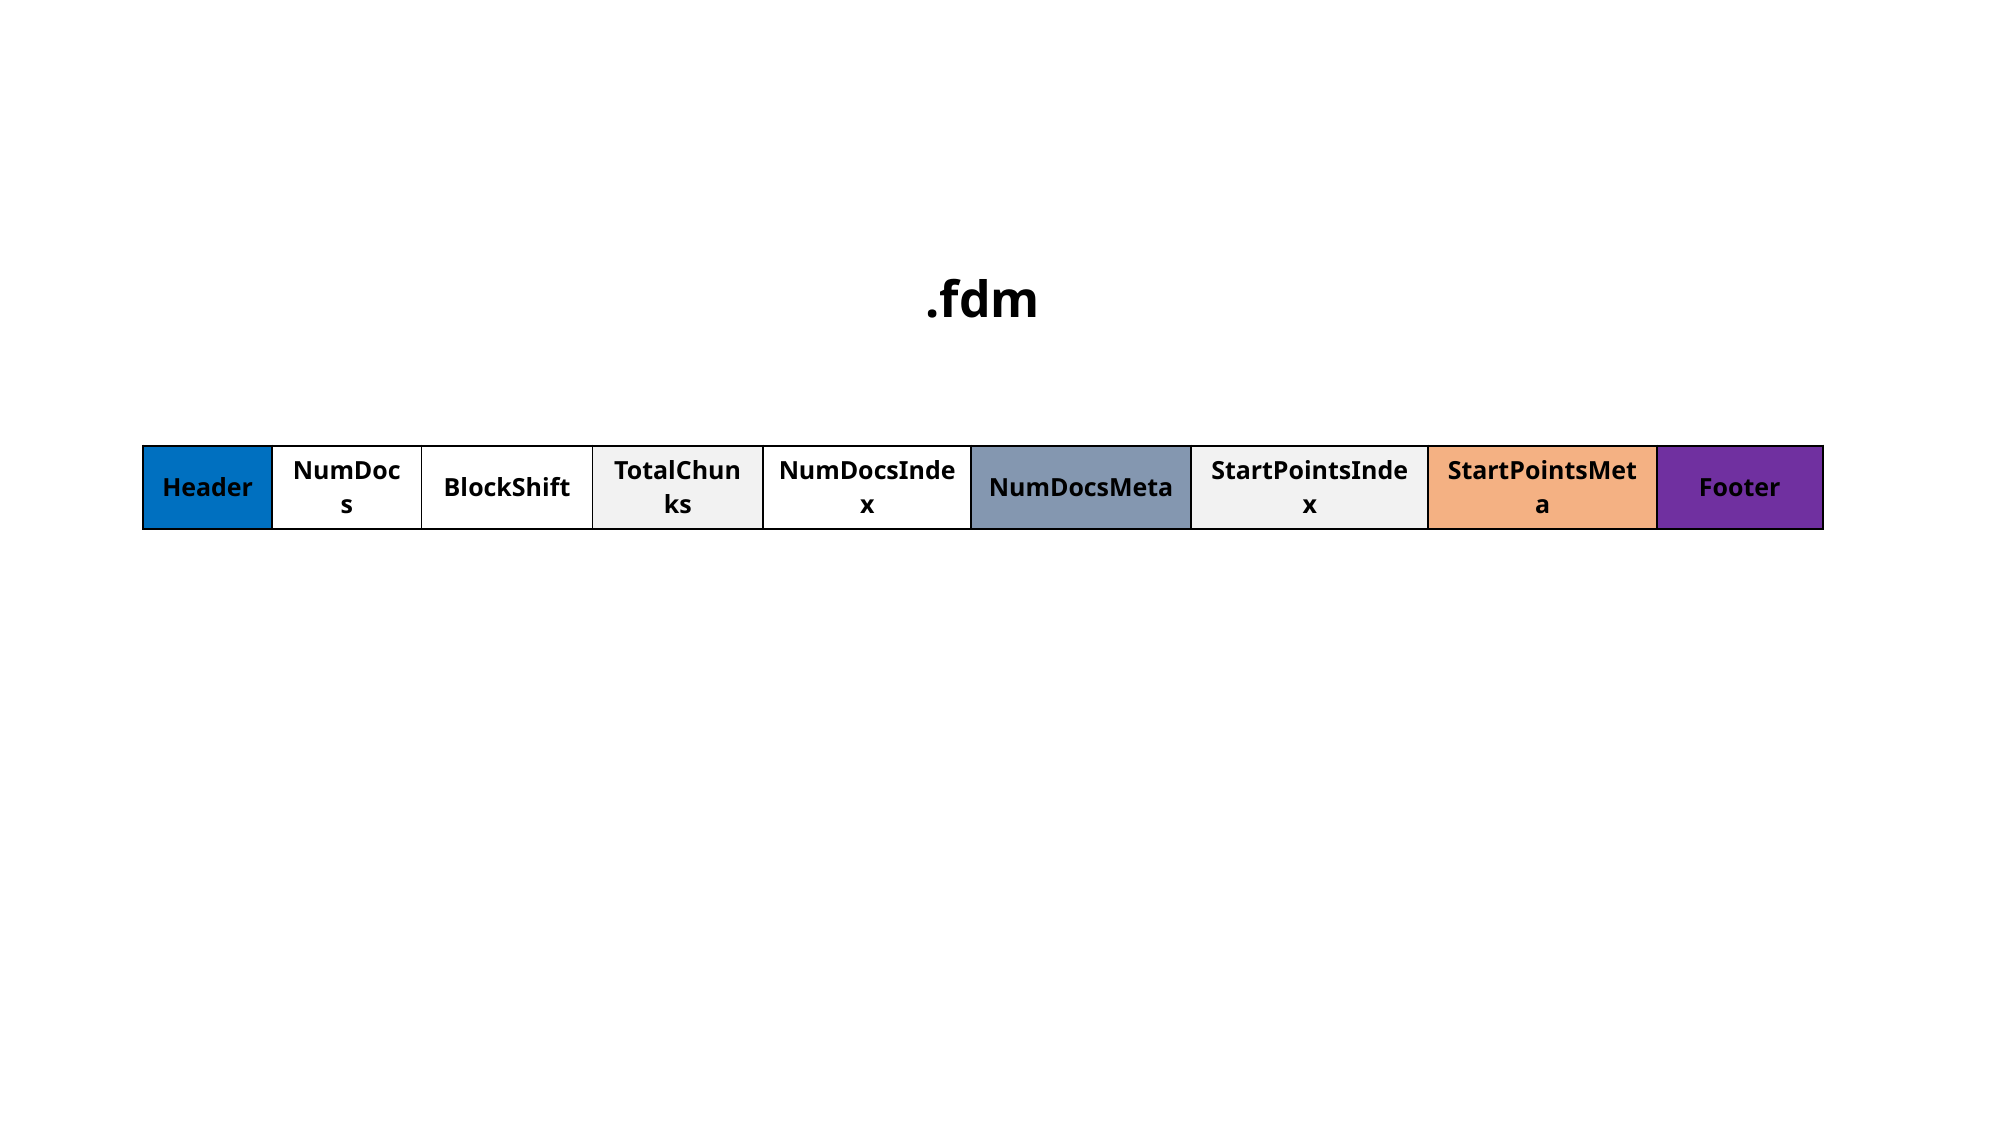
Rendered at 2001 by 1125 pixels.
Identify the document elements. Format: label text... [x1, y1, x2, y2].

table_header BlockShift [422, 447, 592, 528]
table_header NumDocsMeta [972, 447, 1190, 528]
table_header NumDocs [273, 447, 421, 528]
table_header NumDocsIndex [764, 447, 970, 528]
table_header Footer [1658, 447, 1822, 528]
table_header StartPointsIndex [1192, 447, 1427, 528]
text_box .fdm [911, 260, 1055, 336]
table_header StartPointsMeta [1429, 447, 1656, 528]
table_header TotalChunks [593, 447, 762, 528]
table_header Header [144, 447, 271, 528]
